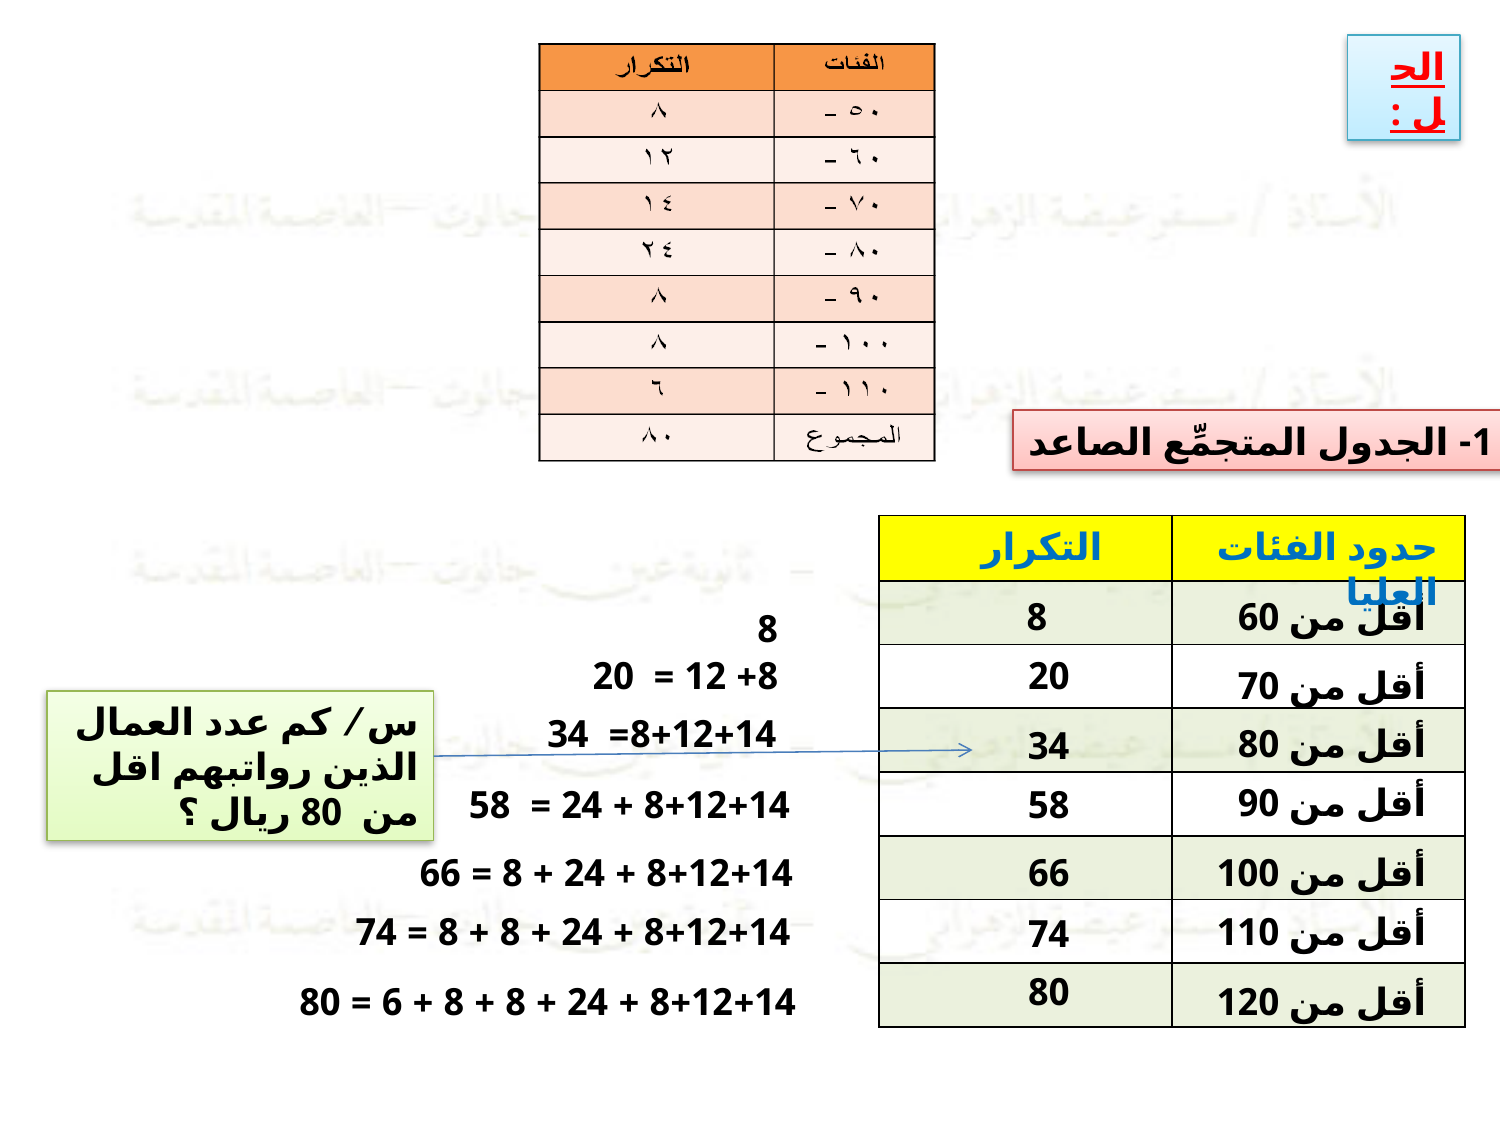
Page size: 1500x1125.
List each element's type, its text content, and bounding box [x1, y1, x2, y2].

text_box 74 [913, 902, 1184, 960]
text_box التكرار [966, 515, 1118, 576]
text_box س ⁄ كم عدد العمال الذين رواتبهم اقل من 80 ريال ؟ [46, 690, 434, 841]
table_cell [880, 646, 1171, 707]
text_box أقل من 60 [1172, 585, 1442, 646]
text_box 8+12+14 + 24 + 8 + 8 + 6 = 80 [222, 970, 844, 1031]
table_cell [1173, 773, 1464, 835]
text_box 34 [913, 714, 1184, 773]
text_box أقل من 70 [1171, 654, 1442, 712]
table_cell [880, 837, 1171, 899]
text_box 58 [913, 773, 1184, 834]
text_box 8 [632, 597, 903, 658]
table_cell [880, 582, 1171, 597]
text_box أقل من 110 [1184, 900, 1442, 961]
table_cell [1442, 582, 1464, 644]
text_box أقل من 120 [1171, 970, 1442, 1031]
text_box 8 [902, 585, 1172, 646]
text_box حدود الفئات العليا [1183, 515, 1453, 621]
table_header [1173, 516, 1183, 580]
text_box 8+12+14 + 24 + 8 + 8 = 74 [328, 900, 809, 970]
picture [0, 0, 1500, 1125]
table_cell [880, 773, 1171, 835]
table_cell [880, 964, 1171, 1026]
text_box 66 [913, 841, 1184, 902]
text_box أقل من 80 [1171, 712, 1442, 771]
text_box 8+12+14= 34 [527, 703, 797, 748]
text_box أقل من 100 [1184, 841, 1442, 900]
text_box 8+12+14 + 24 = 58 [438, 773, 809, 834]
text_box أقل من 90 [1184, 771, 1442, 832]
table_cell [880, 900, 913, 962]
table_cell [1442, 709, 1464, 771]
table_header [880, 516, 1171, 580]
text_box الحل : [1347, 34, 1461, 141]
table_cell [1184, 900, 1464, 962]
table_cell [1184, 645, 1464, 707]
text_box 80 [913, 960, 1184, 1021]
table_cell [880, 765, 913, 771]
table_cell [880, 709, 1171, 748]
table_cell [1173, 837, 1464, 899]
table_header [1453, 516, 1464, 580]
text_box 8+12+14 + 24 + 8 = 66 [351, 841, 832, 902]
table_cell [1184, 964, 1464, 1026]
text_box 20 [913, 644, 1184, 705]
text_box 8+ 12 = 20 [550, 644, 821, 705]
text_box 1- الجدول المتجمِّع الصاعد [1012, 409, 1500, 471]
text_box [433, 749, 973, 757]
